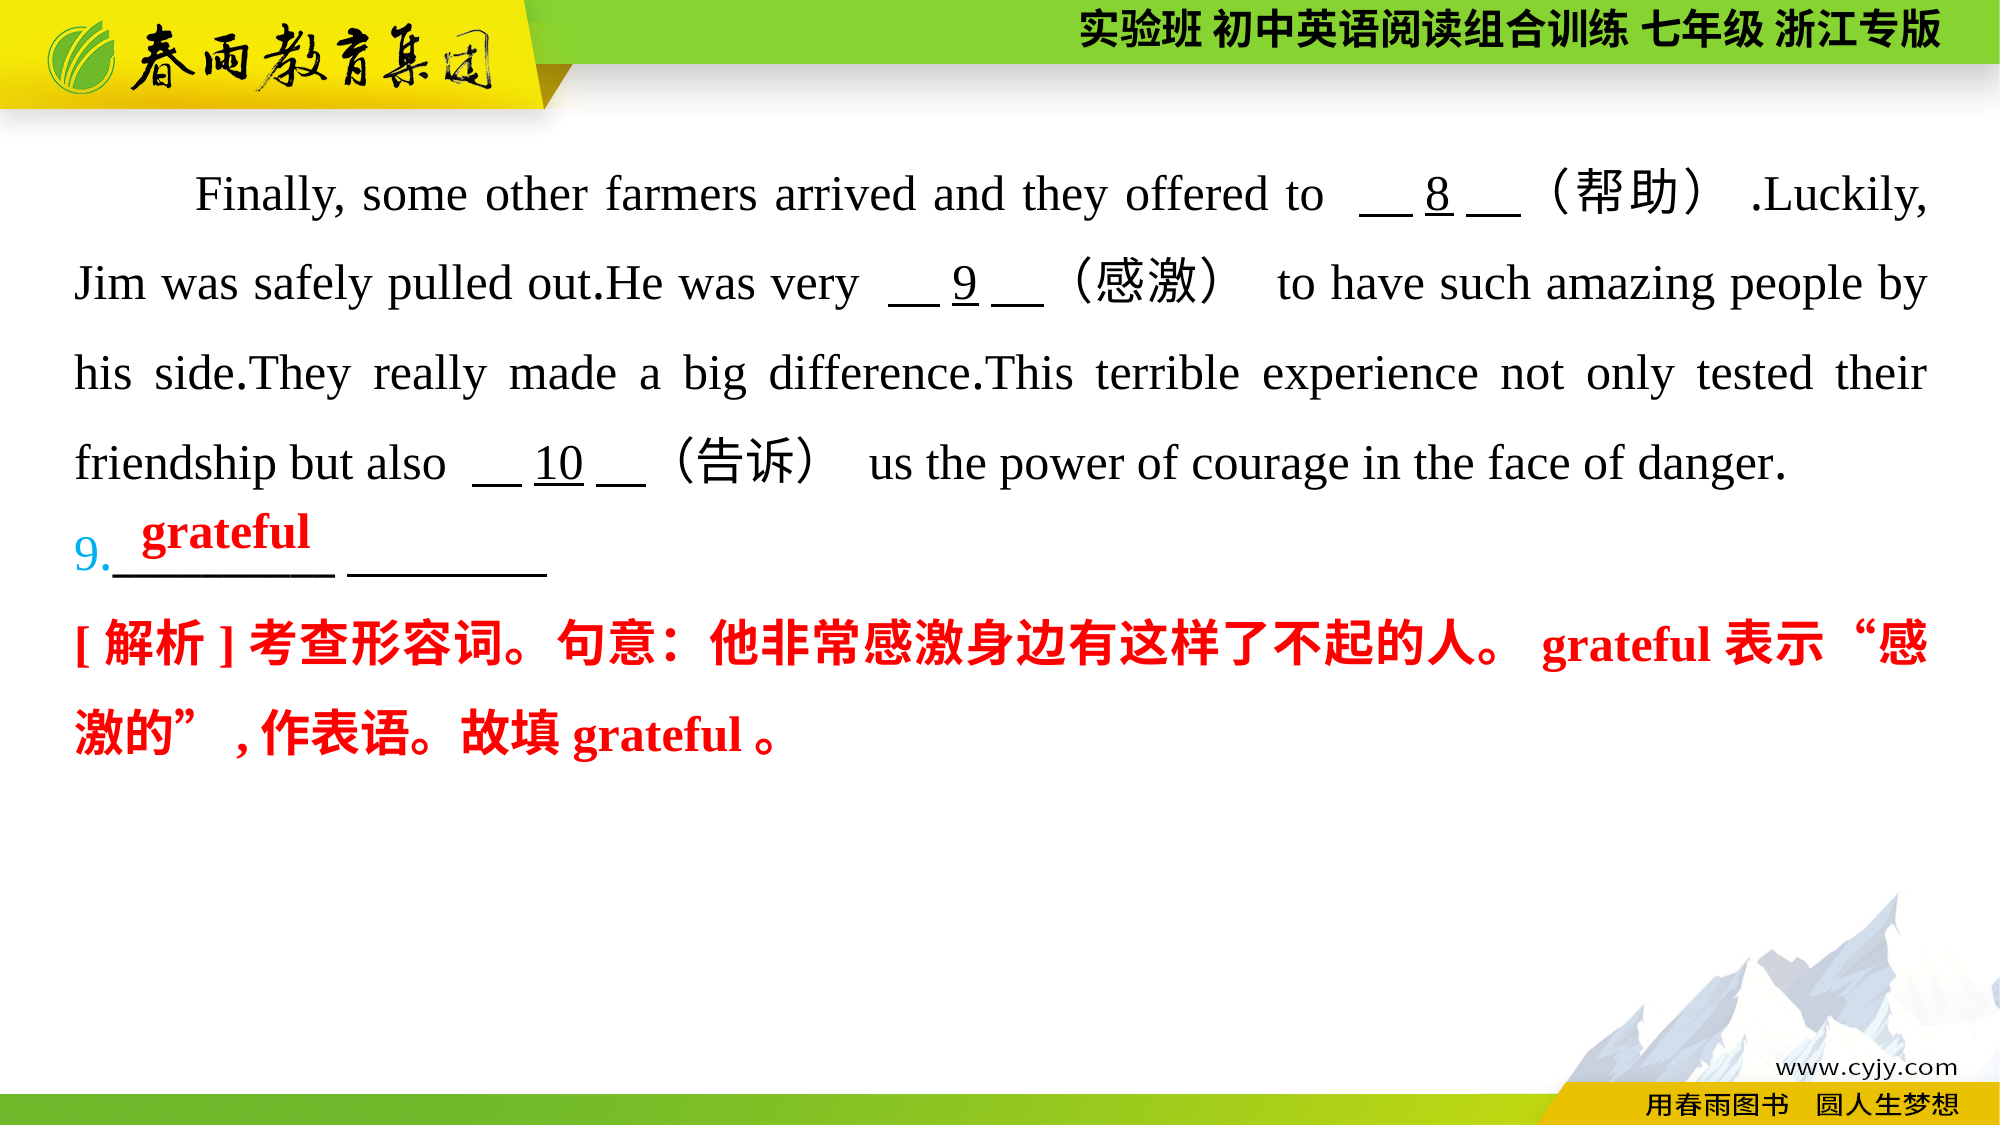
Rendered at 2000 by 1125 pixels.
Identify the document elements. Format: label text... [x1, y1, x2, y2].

list Finally, some other farmers arrived and they offered to 8 （帮助）.Luckily, Jim was safely pulled out.He was very 9 （感激） to have such amazing people by his side.They really made a big difference.This terrible experience not only tested their friendship but also 10 （告诉） us the power of courage in the face of danger. 9.__________ [59, 122, 1944, 574]
picture [0, 0, 2000, 1125]
text_box grateful [126, 491, 326, 567]
text_box [解析]考查形容词。句意：他非常感激身边有这样了不起的人。grateful表示“感激的”,作表语。故填grateful。 [59, 574, 1944, 770]
